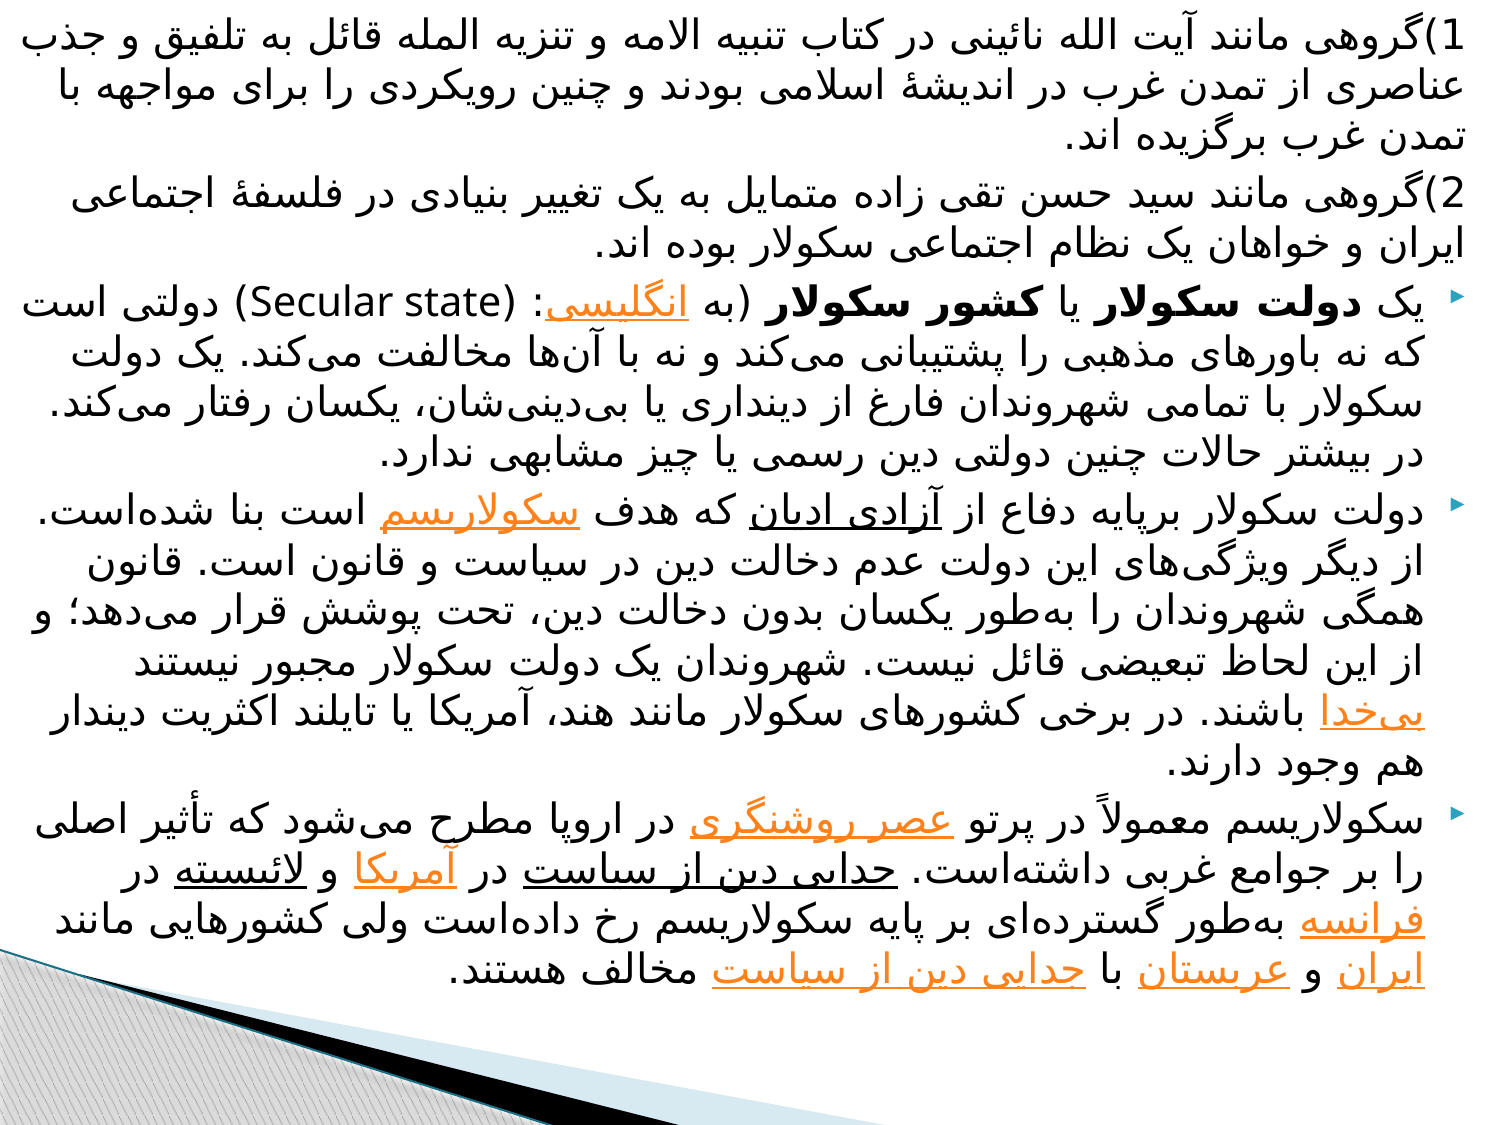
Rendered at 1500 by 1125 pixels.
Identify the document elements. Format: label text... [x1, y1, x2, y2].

list 1)گروهی مانند آیت الله نائینی در کتاب تنبیه الامه و تنزیه المله قائل به تلفیق و جذب عناصری از تمدن غرب در اندیشۀ اسلامی بودند و چنین رویکردی را برای مواجهه با تمدن غرب برگزیده اند. 2)گروهی مانند سید حسن تقی زاده متمایل به یک تغییر بنیادی در فلسفۀ اجتماعی ایران و خواهان یک نظام اجتماعی سکولار بوده اند. یک دولت سکولار یا کشور سکولار (به انگلیسی: (Secular state) دولتی است که نه باورهای مذهبی را پشتیبانی می‌کند و نه با آن‌ها مخالفت می‌کند. یک دولت سکولار با تمامی شهروندان فارغ از دینداری یا بی‌دینی‌شان، یکسان رفتار می‌کند. در بیشتر حالات چنین دولتی دین رسمی یا چیز مشابهی ندارد. دولت سکولار برپایه دفاع از آزادی ادیان که هدف سکولاریسم است بنا شده‌است. از دیگر ویژگی‌های این دولت عدم دخالت دین در سیاست و قانون است. قانون همگی شهروندان را به‌طور یکسان بدون دخالت دین، تحت پوشش قرار می‌دهد؛ و از این لحاظ تبعیضی قائل نیست. شهروندان یک دولت سکولار مجبور نیستند بی‌خدا باشند. در برخی کشورهای سکولار مانند هند، آمریکا یا تایلند اکثریت دیندار هم وجود دارند. سکولاریسم معمولاً در پرتو عصر روشنگری در اروپا مطرح می‌شود که تأثیر اصلی را بر جوامع غربی داشته‌است. جدایی دین از سیاست در آمریکا و لائیسیته در فرانسه به‌طور گسترده‌ای بر پایه سکولاریسم رخ داده‌است ولی کشورهایی مانند ایران و عربستان با جدایی دین از سیاست مخالف هستند. [0, 0, 1500, 1125]
